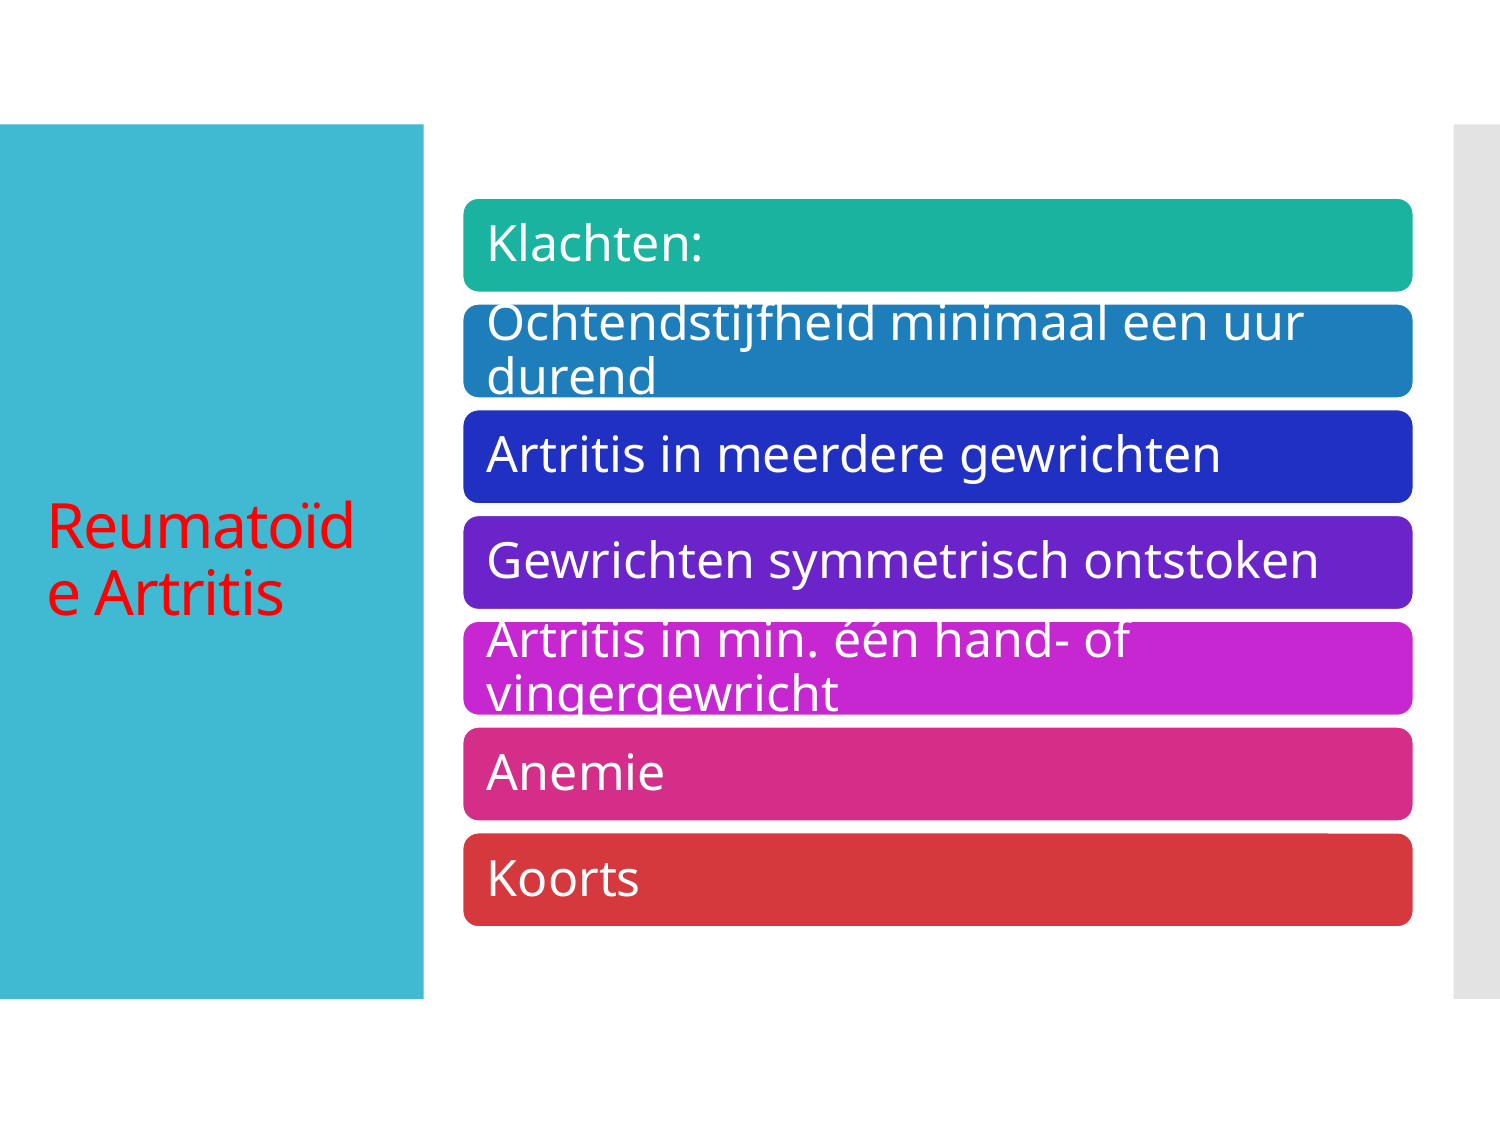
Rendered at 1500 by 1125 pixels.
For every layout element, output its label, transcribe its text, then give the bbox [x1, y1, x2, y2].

title Reumatoïde Artritis [31, 184, 394, 940]
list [462, 145, 1414, 980]
